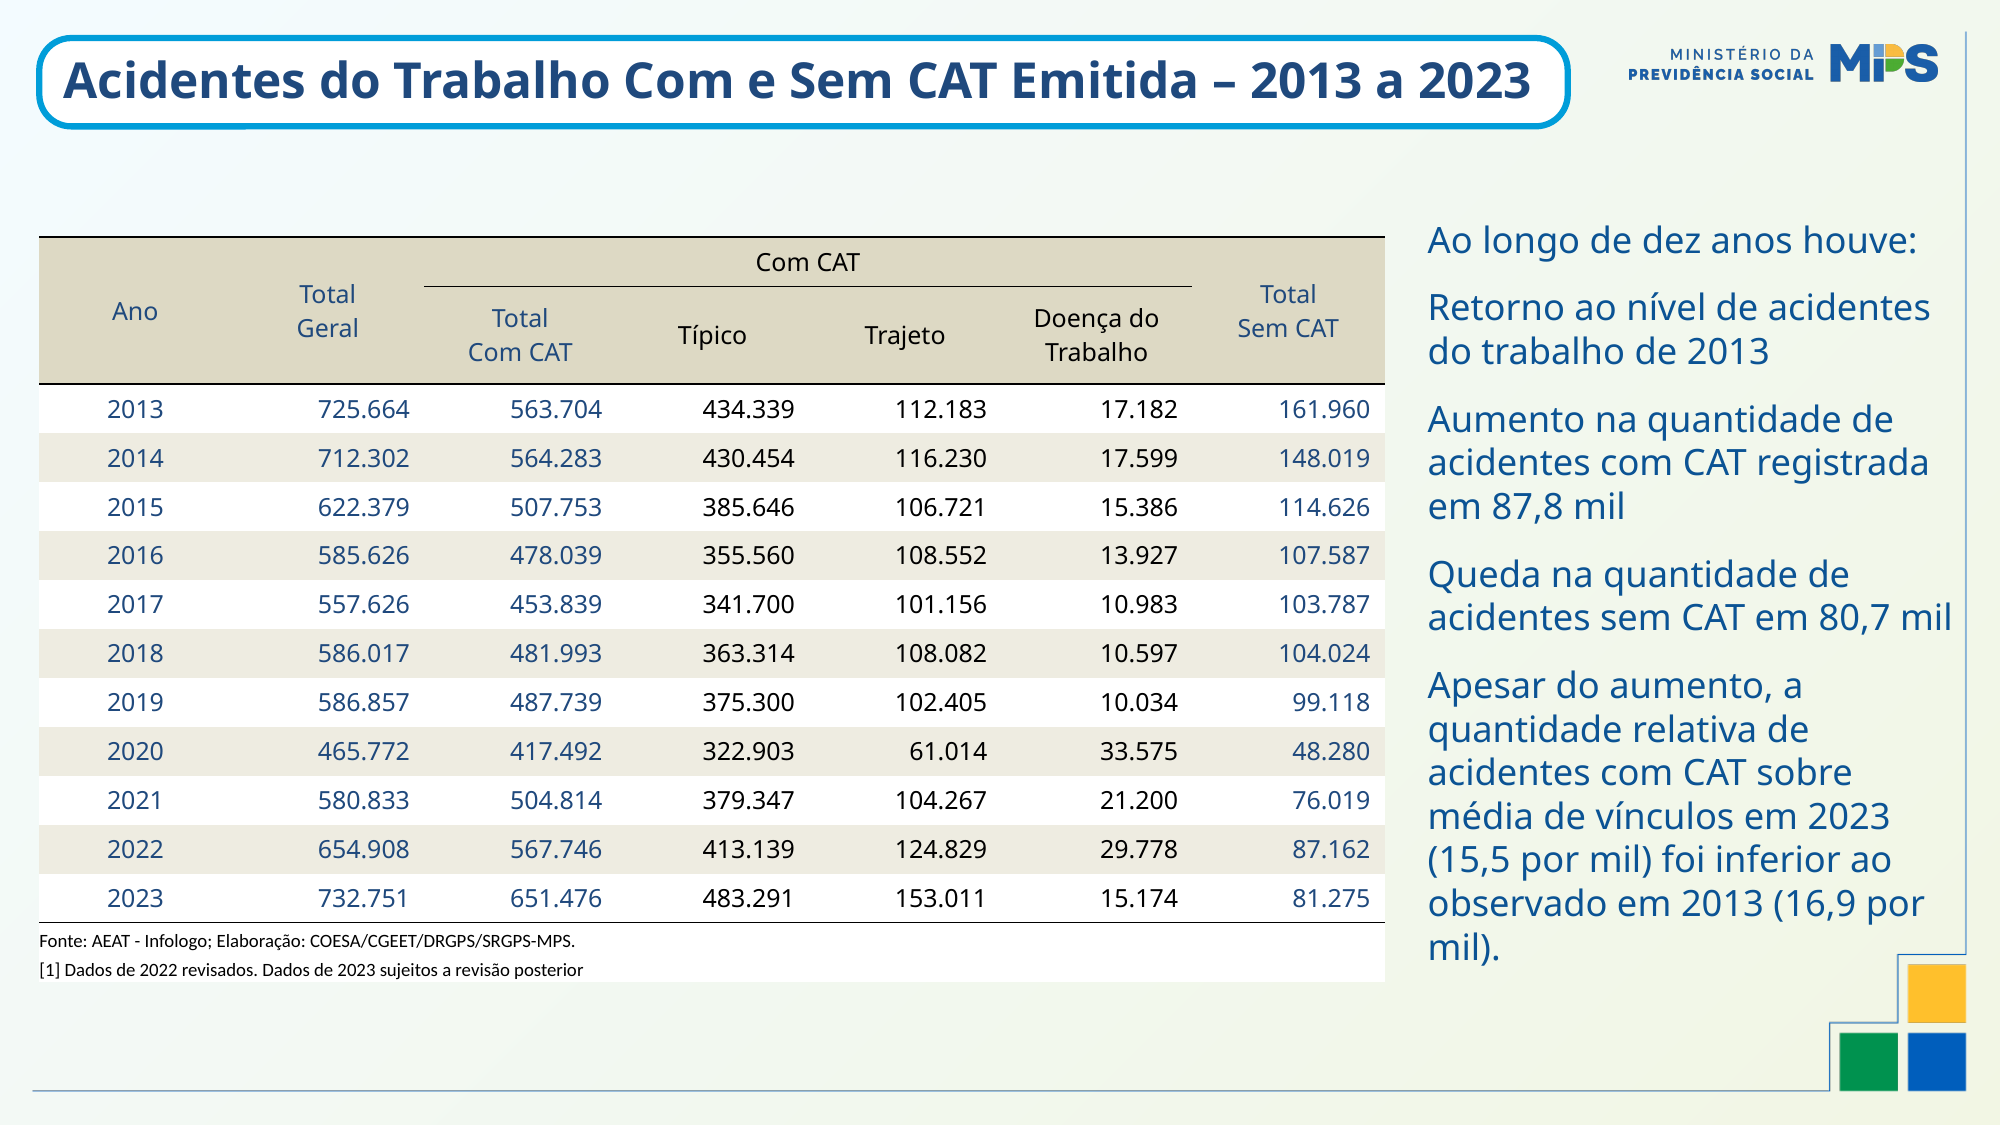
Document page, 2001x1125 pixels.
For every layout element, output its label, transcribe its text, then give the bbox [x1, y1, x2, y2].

table_cell 622.379 [232, 482, 424, 531]
table_cell 465.772 [232, 727, 424, 776]
table_header Ano [39, 238, 232, 383]
table_cell 322.903 [617, 727, 809, 776]
table_cell 487.739 [424, 678, 617, 727]
table_cell 504.814 [424, 776, 617, 825]
picture [0, 0, 2000, 1125]
table_cell [1] Dados de 2022 revisados. Dados de 2023 sujeitos a revisão posterior [39, 952, 1385, 982]
table_cell 654.908 [232, 825, 424, 874]
table_cell 651.476 [424, 874, 617, 922]
table_cell 375.300 [617, 678, 809, 727]
table_cell 2015 [39, 482, 232, 531]
table_cell 161.960 [1192, 385, 1385, 433]
table_cell 48.280 [1192, 727, 1385, 776]
table_cell 363.314 [617, 629, 809, 678]
table_cell 2013 [39, 385, 232, 433]
table_cell 104.267 [809, 776, 1001, 825]
text_box Acidentes do Trabalho Com e Sem CAT Emitida – 2013 a 2023 [37, 35, 1570, 129]
table_cell 413.139 [617, 825, 809, 874]
table_cell 17.182 [1001, 385, 1192, 433]
table_cell 17.599 [1001, 433, 1192, 482]
table_cell 385.646 [617, 482, 809, 531]
table_cell Doença do Trabalho [1001, 287, 1192, 383]
table_cell 61.014 [809, 727, 1001, 776]
table_cell 557.626 [232, 580, 424, 629]
table_cell 107.587 [1192, 531, 1385, 580]
table_cell 417.492 [424, 727, 617, 776]
table_cell 10.034 [1001, 678, 1192, 727]
table_cell 430.454 [617, 433, 809, 482]
table_cell Típico [617, 287, 809, 383]
table_cell 2021 [39, 776, 232, 825]
table_cell 106.721 [809, 482, 1001, 531]
table_cell 434.339 [617, 385, 809, 433]
table_cell 567.746 [424, 825, 617, 874]
table_cell 33.575 [1001, 727, 1192, 776]
table_cell 15.174 [1001, 874, 1192, 922]
table_cell 732.751 [232, 874, 424, 922]
table_cell 586.857 [232, 678, 424, 727]
table_cell 76.019 [1192, 776, 1385, 825]
text_box Ao longo de dez anos houve: Retorno ao nível de acidentes do trabalho de 2013 Aumento na quantidade de acidentes com CAT registrada em 87,8 mil Queda na quantidade de acidentes sem CAT em 80,7 mil Apesar do aumento, a quantidade relativa de acidentes com CAT sobre média de vínculos em 2023 (15,5 por mil) foi inferior ao observado em 2013 (16,9 por mil). [1420, 207, 1963, 1011]
table_cell 564.283 [424, 433, 617, 482]
table_cell 114.626 [1192, 482, 1385, 531]
table_cell 116.230 [809, 433, 1001, 482]
table_cell 712.302 [232, 433, 424, 482]
table_cell 2017 [39, 580, 232, 629]
table_cell 112.183 [809, 385, 1001, 433]
table_cell 507.753 [424, 482, 617, 531]
table_cell 13.927 [1001, 531, 1192, 580]
table_cell 153.011 [809, 874, 1001, 922]
table_cell 2022 [39, 825, 232, 874]
table_cell 481.993 [424, 629, 617, 678]
table_cell 725.664 [232, 385, 424, 433]
table_cell 341.700 [617, 580, 809, 629]
table_cell Trajeto [809, 287, 1001, 383]
table_cell 108.082 [809, 629, 1001, 678]
table_cell 124.829 [809, 825, 1001, 874]
table_cell 585.626 [232, 531, 424, 580]
table_header Total Sem CAT [1192, 238, 1385, 383]
table_cell 10.983 [1001, 580, 1192, 629]
table_cell 10.597 [1001, 629, 1192, 678]
table_cell 21.200 [1001, 776, 1192, 825]
table_header Com CAT [424, 238, 1192, 286]
table_cell 563.704 [424, 385, 617, 433]
table_cell 108.552 [809, 531, 1001, 580]
table_cell 586.017 [232, 629, 424, 678]
table_cell 379.347 [617, 776, 809, 825]
table_cell 2019 [39, 678, 232, 727]
table_cell Fonte: AEAT - Infologo; Elaboração: COESA/CGEET/DRGPS/SRGPS-MPS. [39, 923, 1385, 952]
table_cell 478.039 [424, 531, 617, 580]
table_cell 580.833 [232, 776, 424, 825]
table_cell 355.560 [617, 531, 809, 580]
table_cell 104.024 [1192, 629, 1385, 678]
table_cell 102.405 [809, 678, 1001, 727]
table_cell 2016 [39, 531, 232, 580]
table_header Total Geral [232, 238, 424, 383]
table_cell 99.118 [1192, 678, 1385, 727]
table_cell 2014 [39, 433, 232, 482]
table_cell 483.291 [617, 874, 809, 922]
table_cell 29.778 [1001, 825, 1192, 874]
table_cell 2023 [39, 874, 232, 922]
table_cell 15.386 [1001, 482, 1192, 531]
table_cell 2018 [39, 629, 232, 678]
table_cell 148.019 [1192, 433, 1385, 482]
table_cell 453.839 [424, 580, 617, 629]
table_cell 2020 [39, 727, 232, 776]
table_cell 87.162 [1192, 825, 1385, 874]
table_cell 101.156 [809, 580, 1001, 629]
table_cell 103.787 [1192, 580, 1385, 629]
table_cell 81.275 [1192, 874, 1385, 922]
table_cell Total Com CAT [424, 287, 617, 383]
